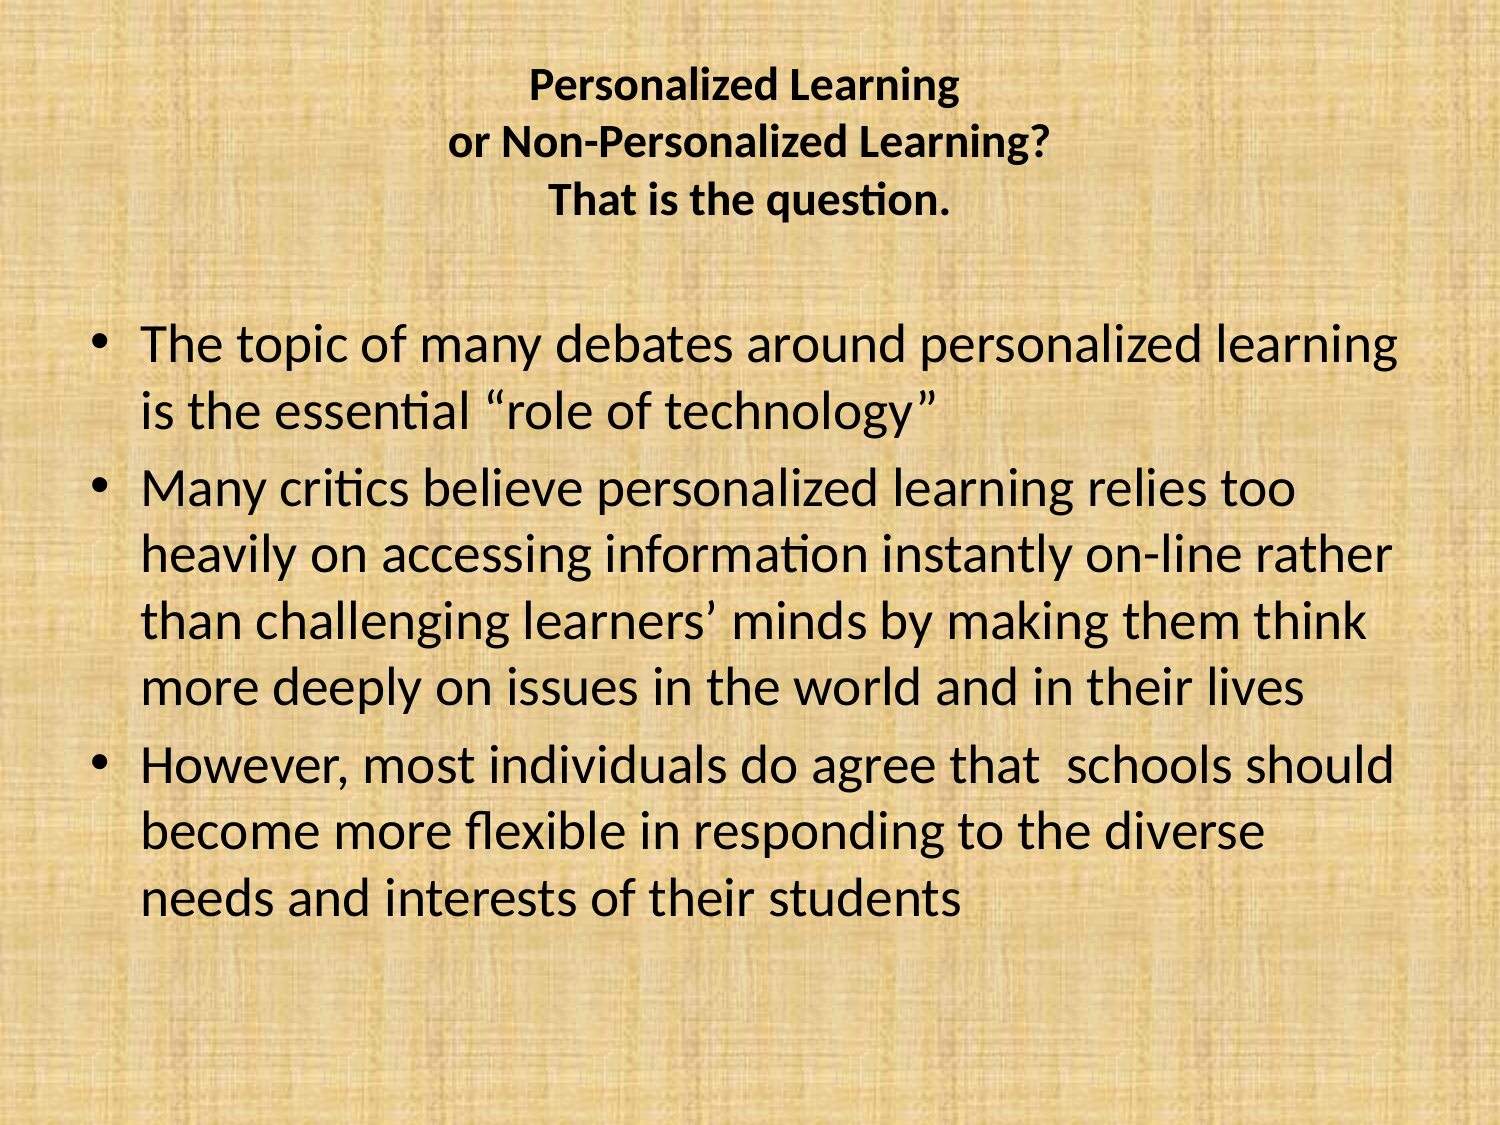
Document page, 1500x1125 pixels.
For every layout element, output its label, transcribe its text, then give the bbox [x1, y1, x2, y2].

list The topic of many debates around personalized learning is the essential “role of technology” Many critics believe personalized learning relies too heavily on accessing information instantly on-line rather than challenging learners’ minds by making them think more deeply on issues in the world and in their lives However, most individuals do agree that schools should become more flexible in responding to the diverse needs and interests of their students [75, 299, 1425, 1005]
title Personalized Learning or Non-Personalized Learning? That is the question. [75, 45, 1425, 233]
picture [0, 0, 1500, 1125]
